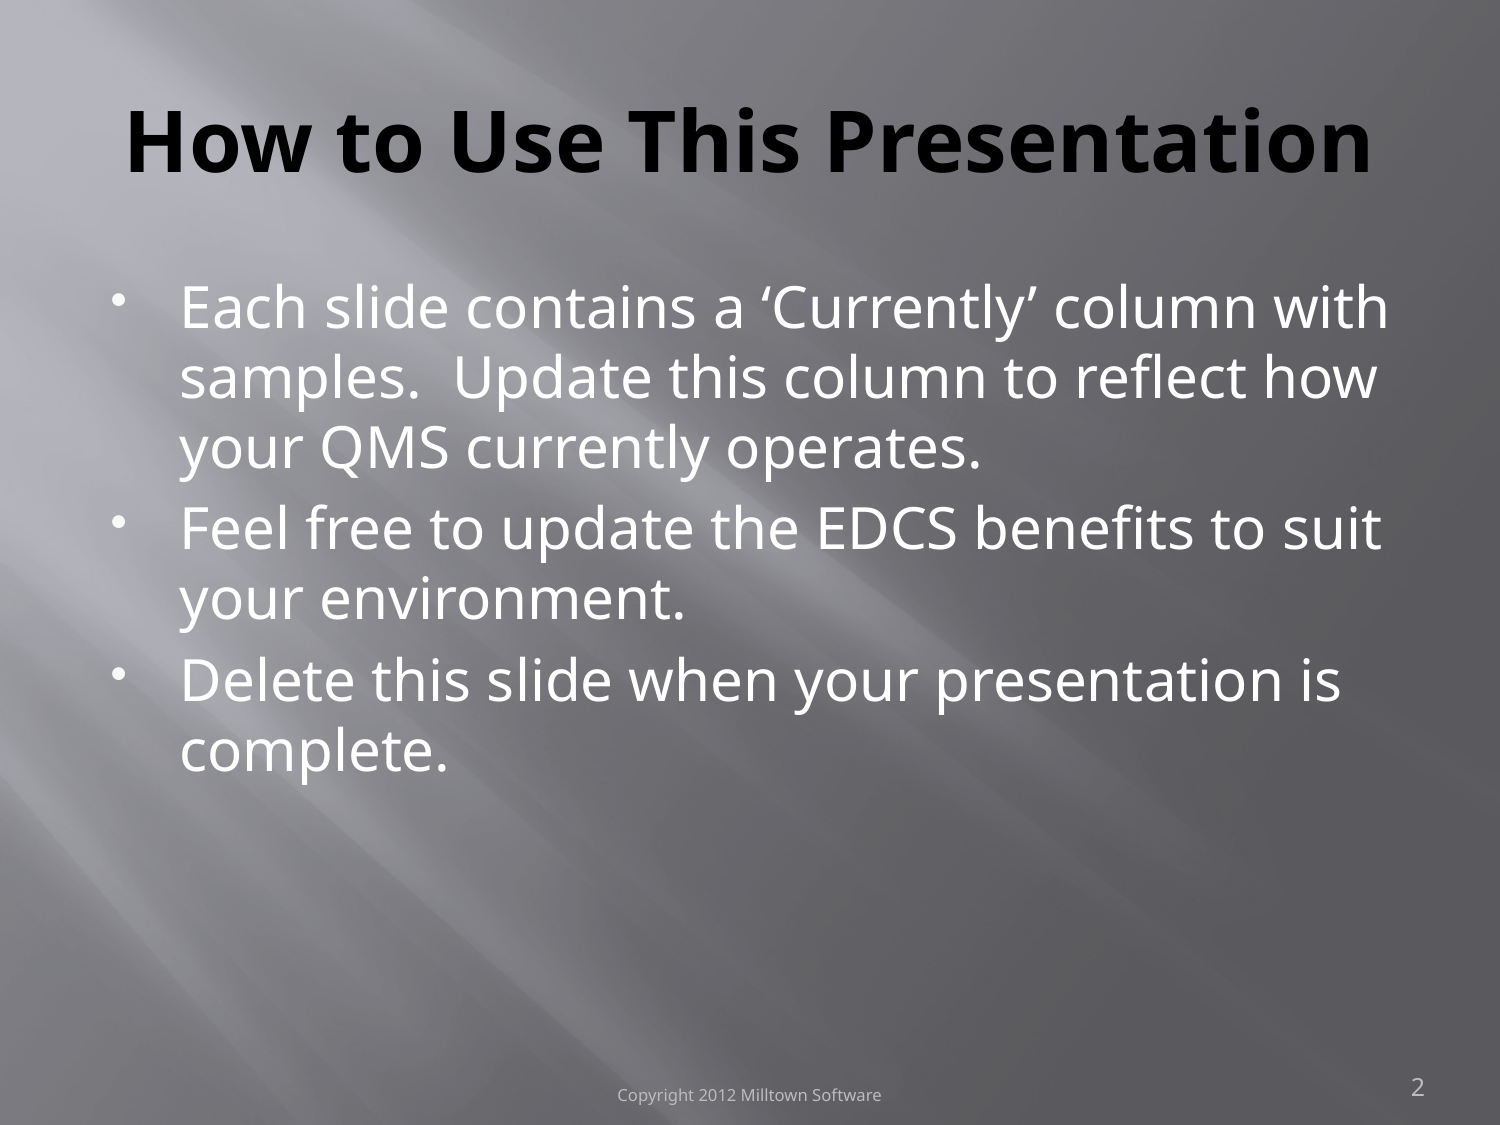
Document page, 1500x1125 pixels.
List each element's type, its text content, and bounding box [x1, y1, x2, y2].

slide_number 2 [1299, 1052, 1425, 1113]
footer Copyright 2012 Milltown Software [512, 1052, 988, 1113]
list Each slide contains a ‘Currently’ column with samples. Update this column to reflect how your QMS currently operates. Feel free to update the EDCS benefits to suit your environment. Delete this slide when your presentation is complete. [75, 262, 1425, 1035]
title How to Use This Presentation [75, 45, 1425, 233]
